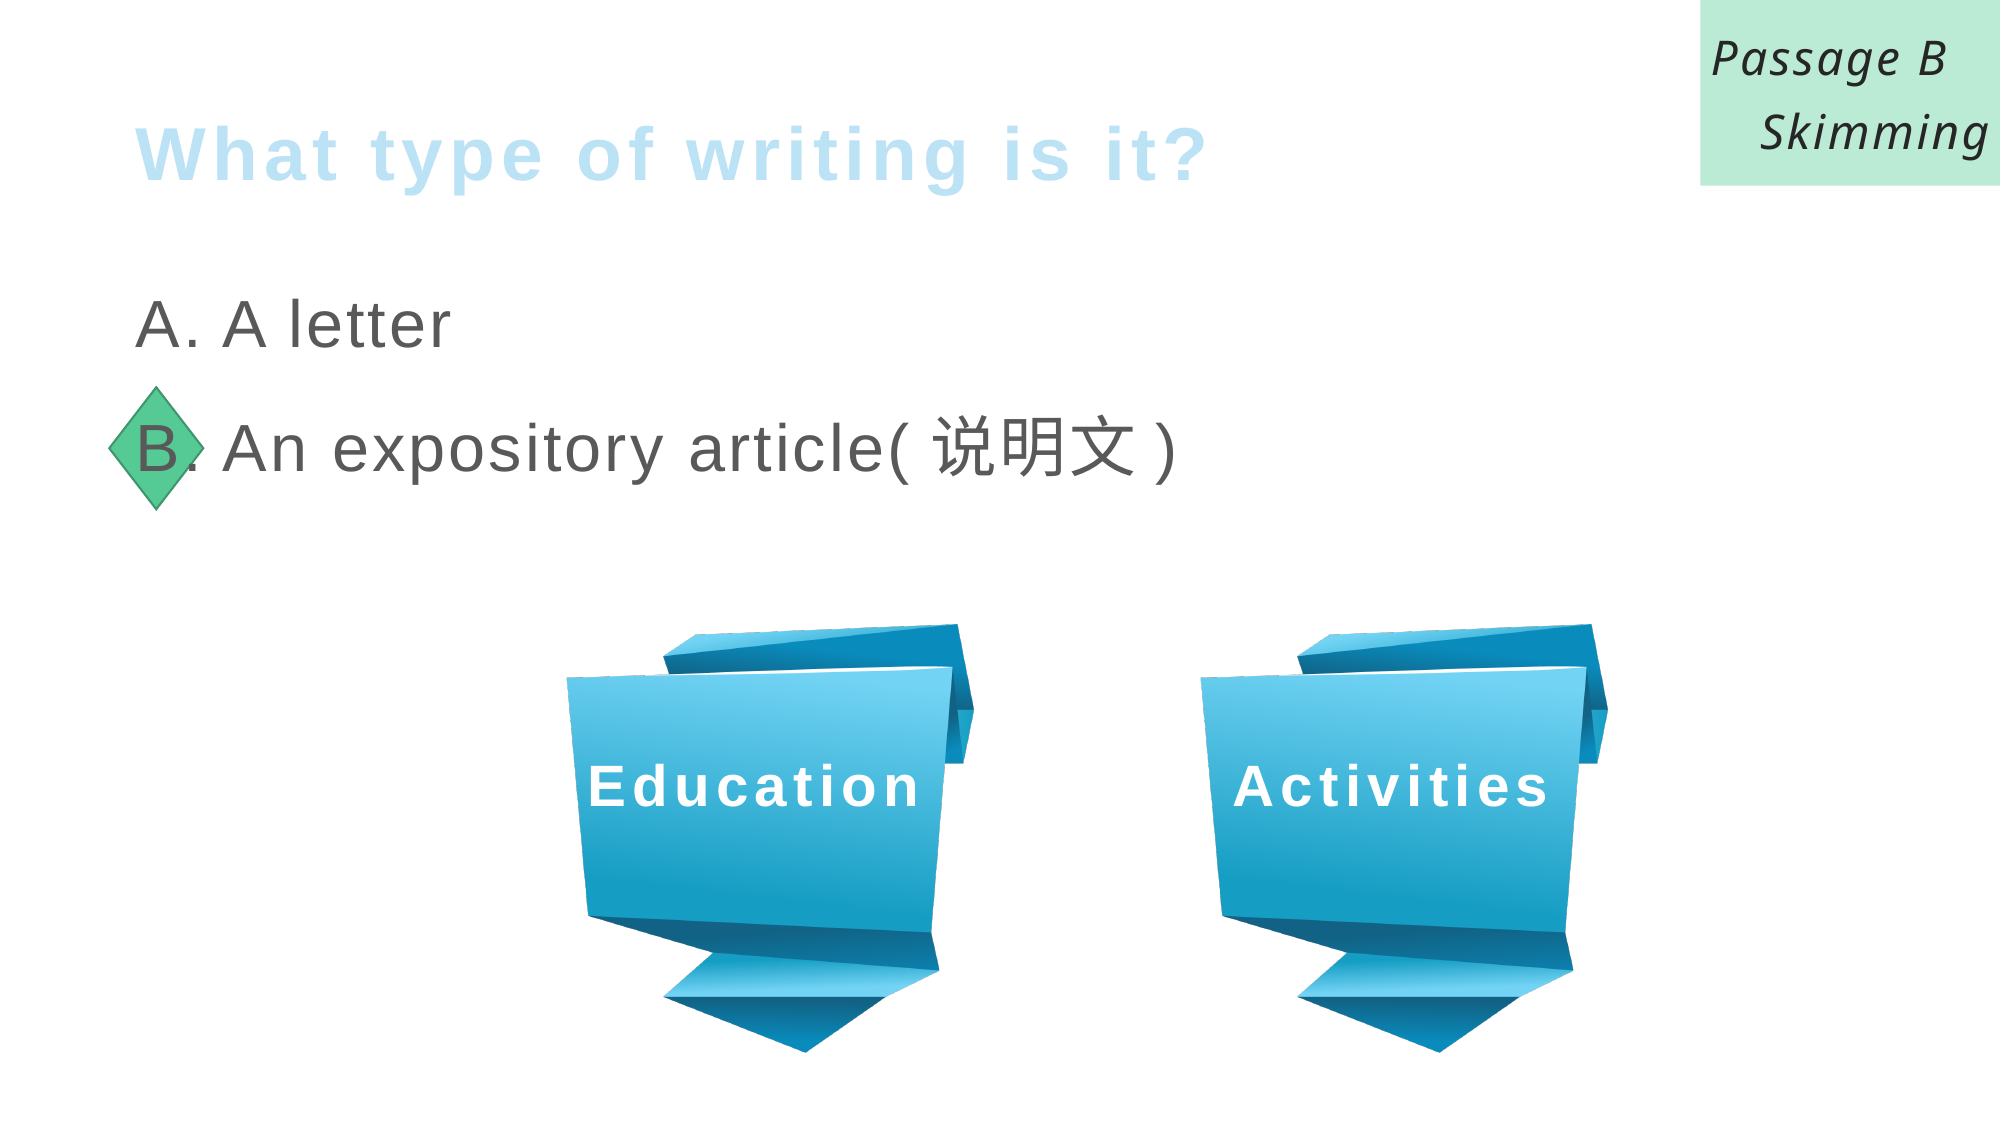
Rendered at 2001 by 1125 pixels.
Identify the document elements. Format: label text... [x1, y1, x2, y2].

text_box [107, 431, 121, 466]
picture [533, 618, 1002, 1054]
title [99, 99, 1900, 216]
list A. A letter B. An expository article(说明文) [121, 248, 1921, 1030]
picture [1167, 618, 1636, 1054]
text_box What type of writing is it? [121, 92, 1310, 209]
text_box Passage B Skimming [1700, 0, 2000, 186]
